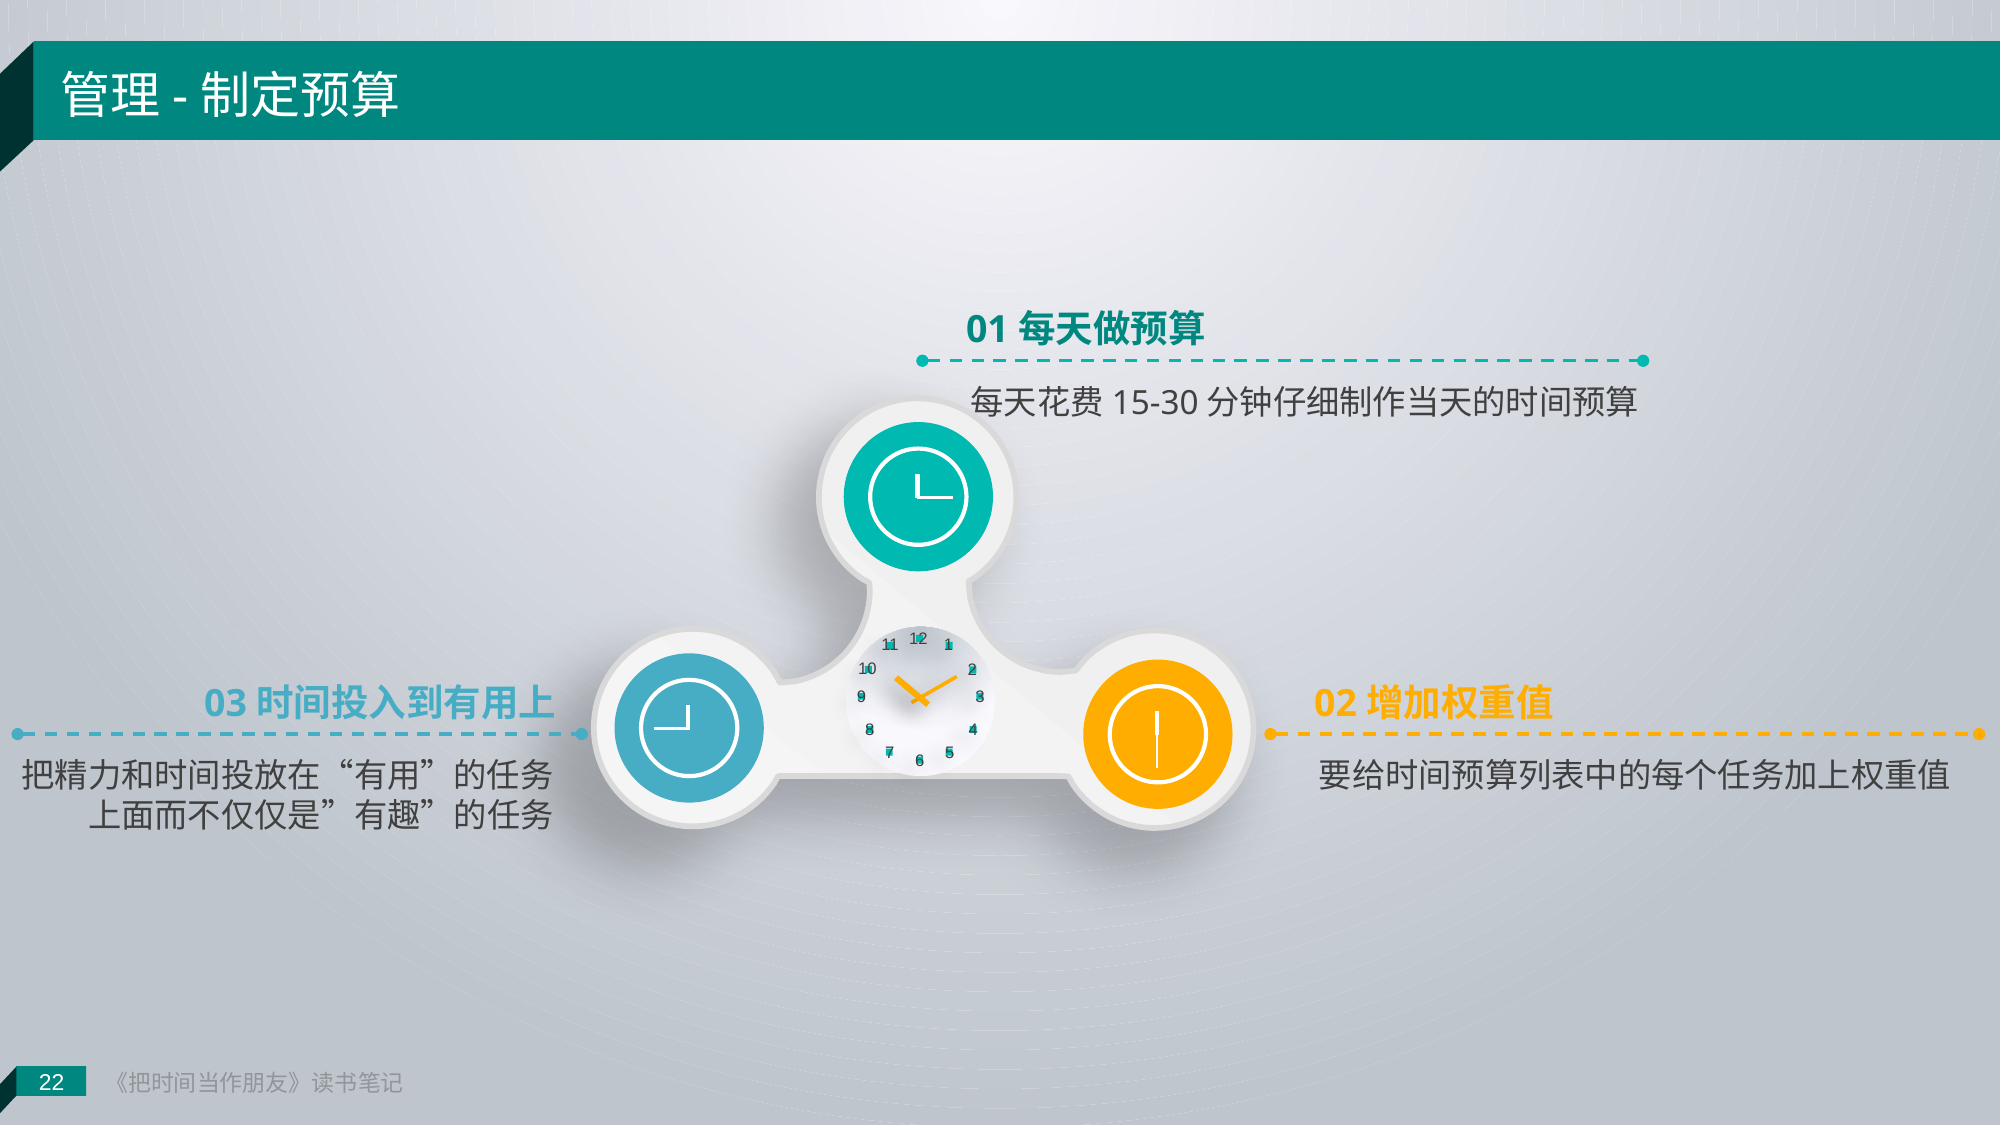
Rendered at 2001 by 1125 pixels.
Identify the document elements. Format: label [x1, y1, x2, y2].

text_box [0, 41, 2000, 1117]
text_box [1083, 659, 1233, 809]
text_box [857, 634, 984, 764]
text_box [843, 422, 993, 572]
text_box [614, 653, 764, 803]
